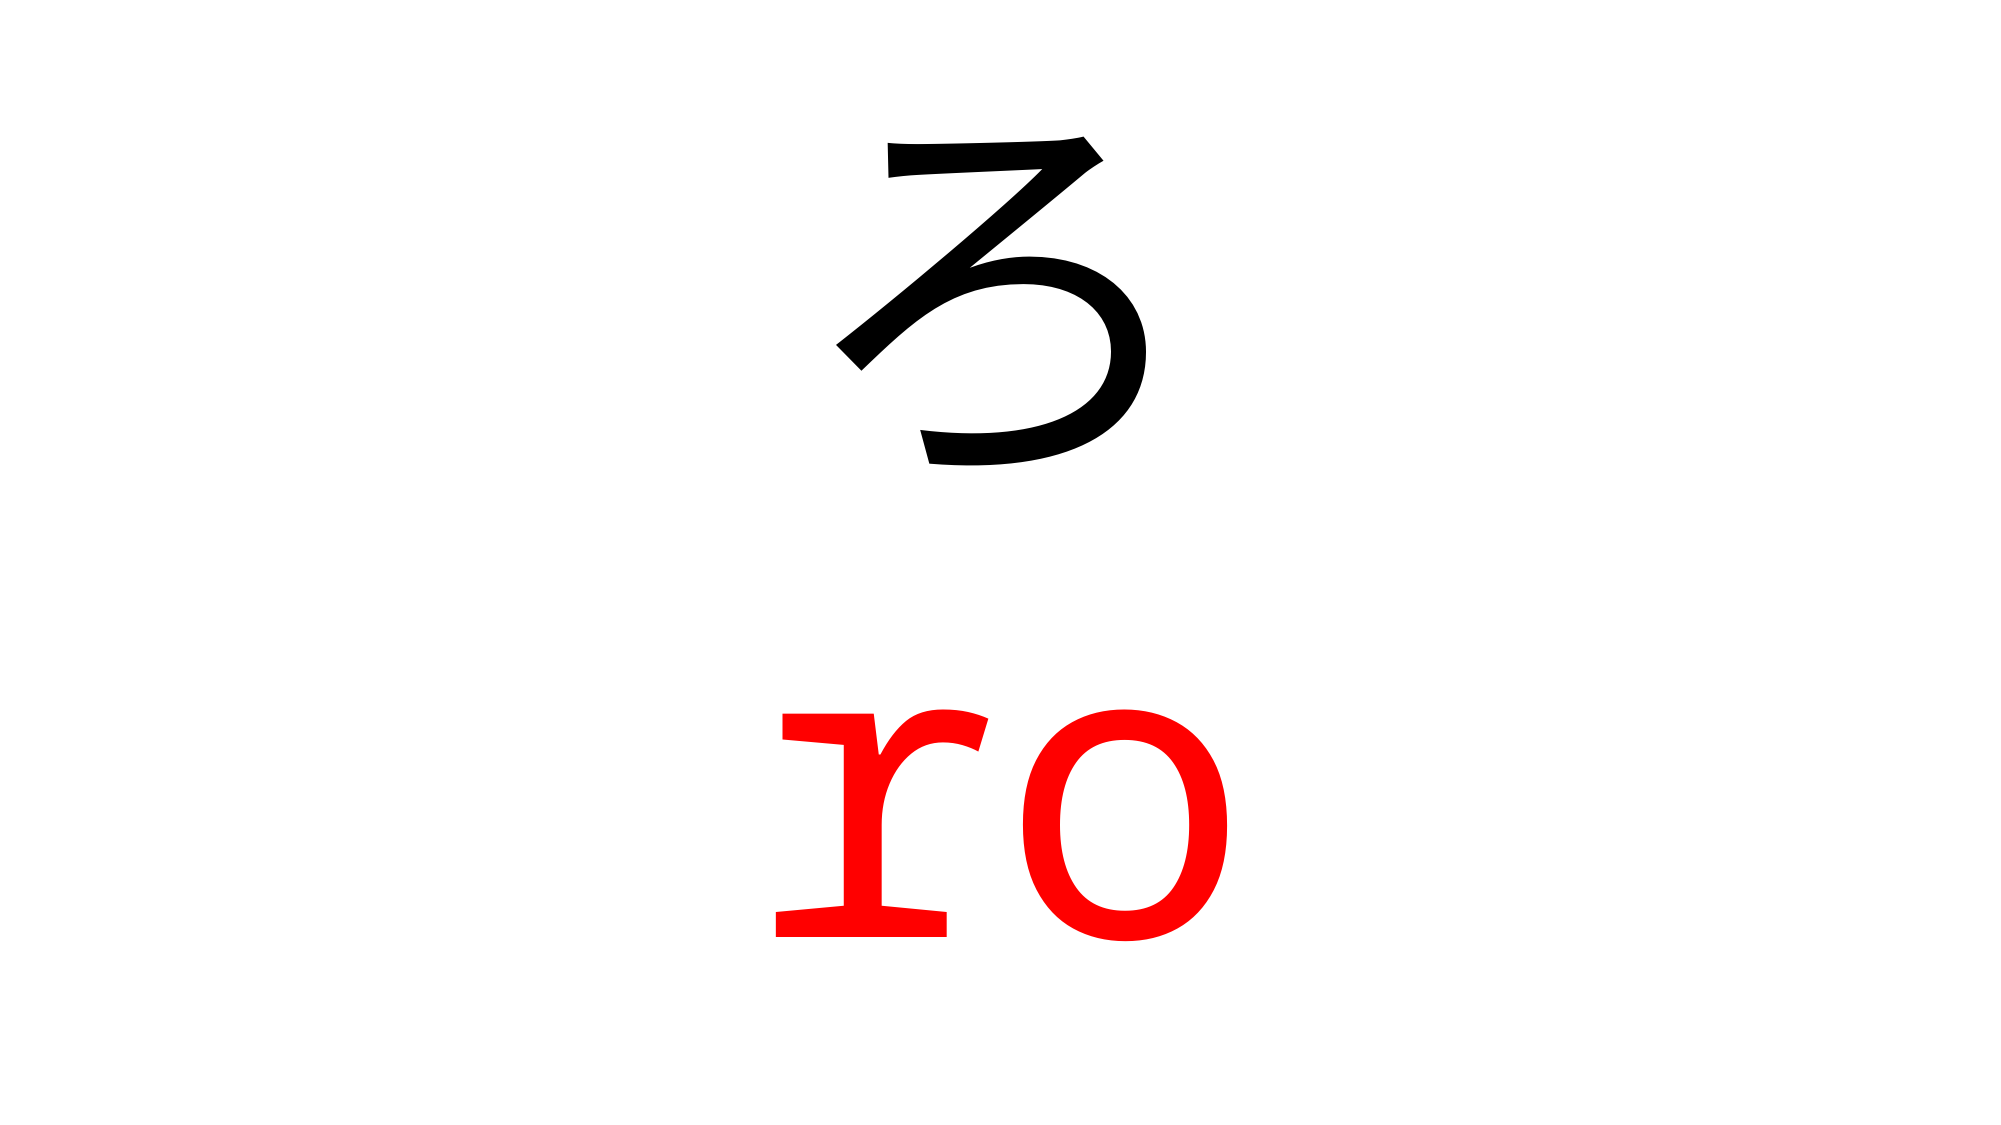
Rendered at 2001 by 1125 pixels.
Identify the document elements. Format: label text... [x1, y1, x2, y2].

text_box ro [249, 562, 1750, 1036]
title ろ [249, 71, 1750, 545]
